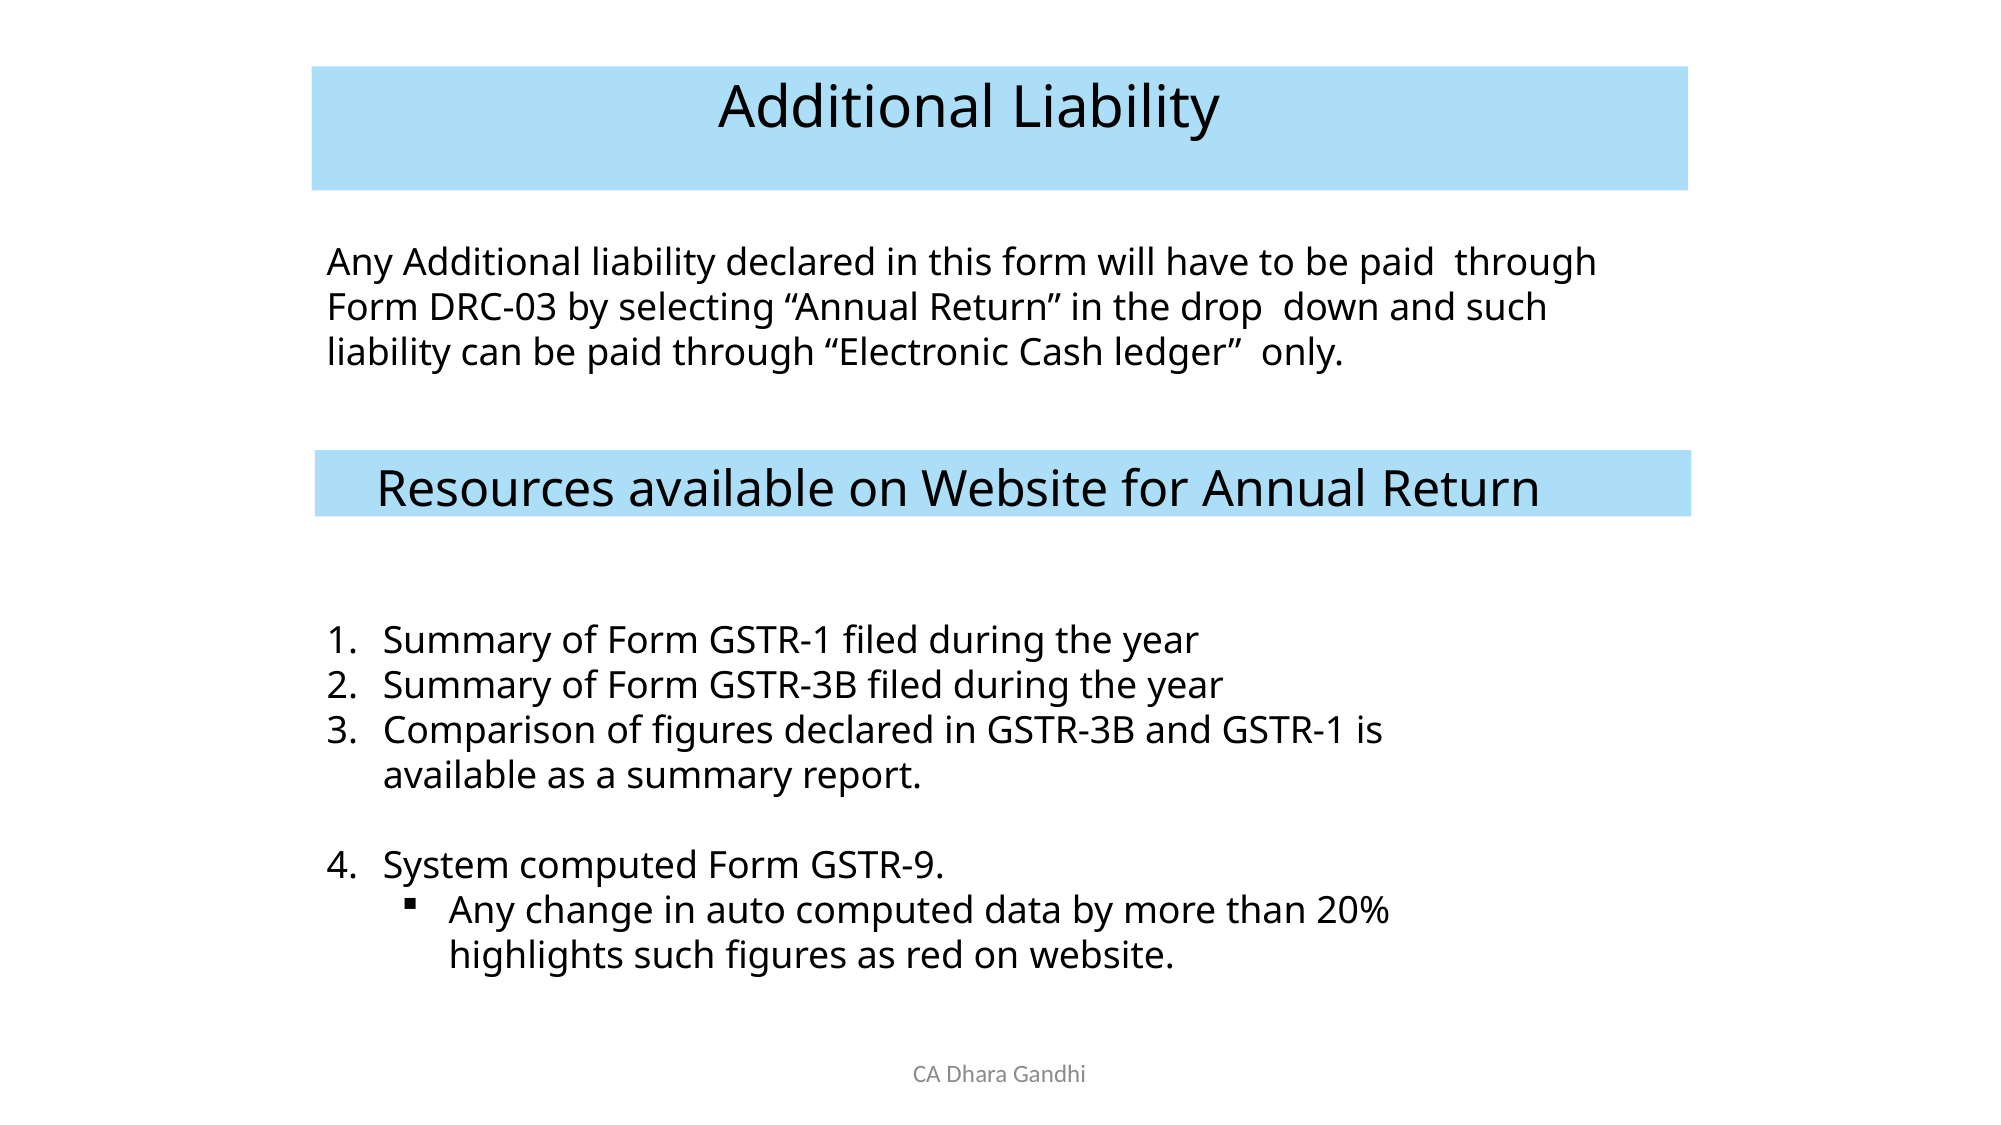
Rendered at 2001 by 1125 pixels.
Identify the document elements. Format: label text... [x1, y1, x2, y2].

text_box [1284, 66, 1689, 191]
title Additional Liability [716, 12, 1284, 203]
text_box [311, 230, 1689, 383]
text_box Summary of Form GSTR-1 filed during the year Summary of Form GSTR-3B filed during the year Comparison of figures declared in GSTR-3B and GSTR-1 is available as a summary report. System computed Form GSTR-9. Any change in auto computed data by more than 20% highlights such figures as red on website. [324, 614, 1524, 977]
footer CA Dhara Gandhi [662, 1042, 1338, 1103]
text_box Any Additional liability declared in this form will have to be paid through Form DRC-03 by selecting “Annual Return” in the drop down and such liability can be paid through “Electronic Cash ledger” only. [324, 235, 1646, 373]
text_box Resources available on Website for Annual Return [314, 450, 1692, 517]
text_box [311, 562, 1689, 987]
text_box [311, 66, 716, 191]
